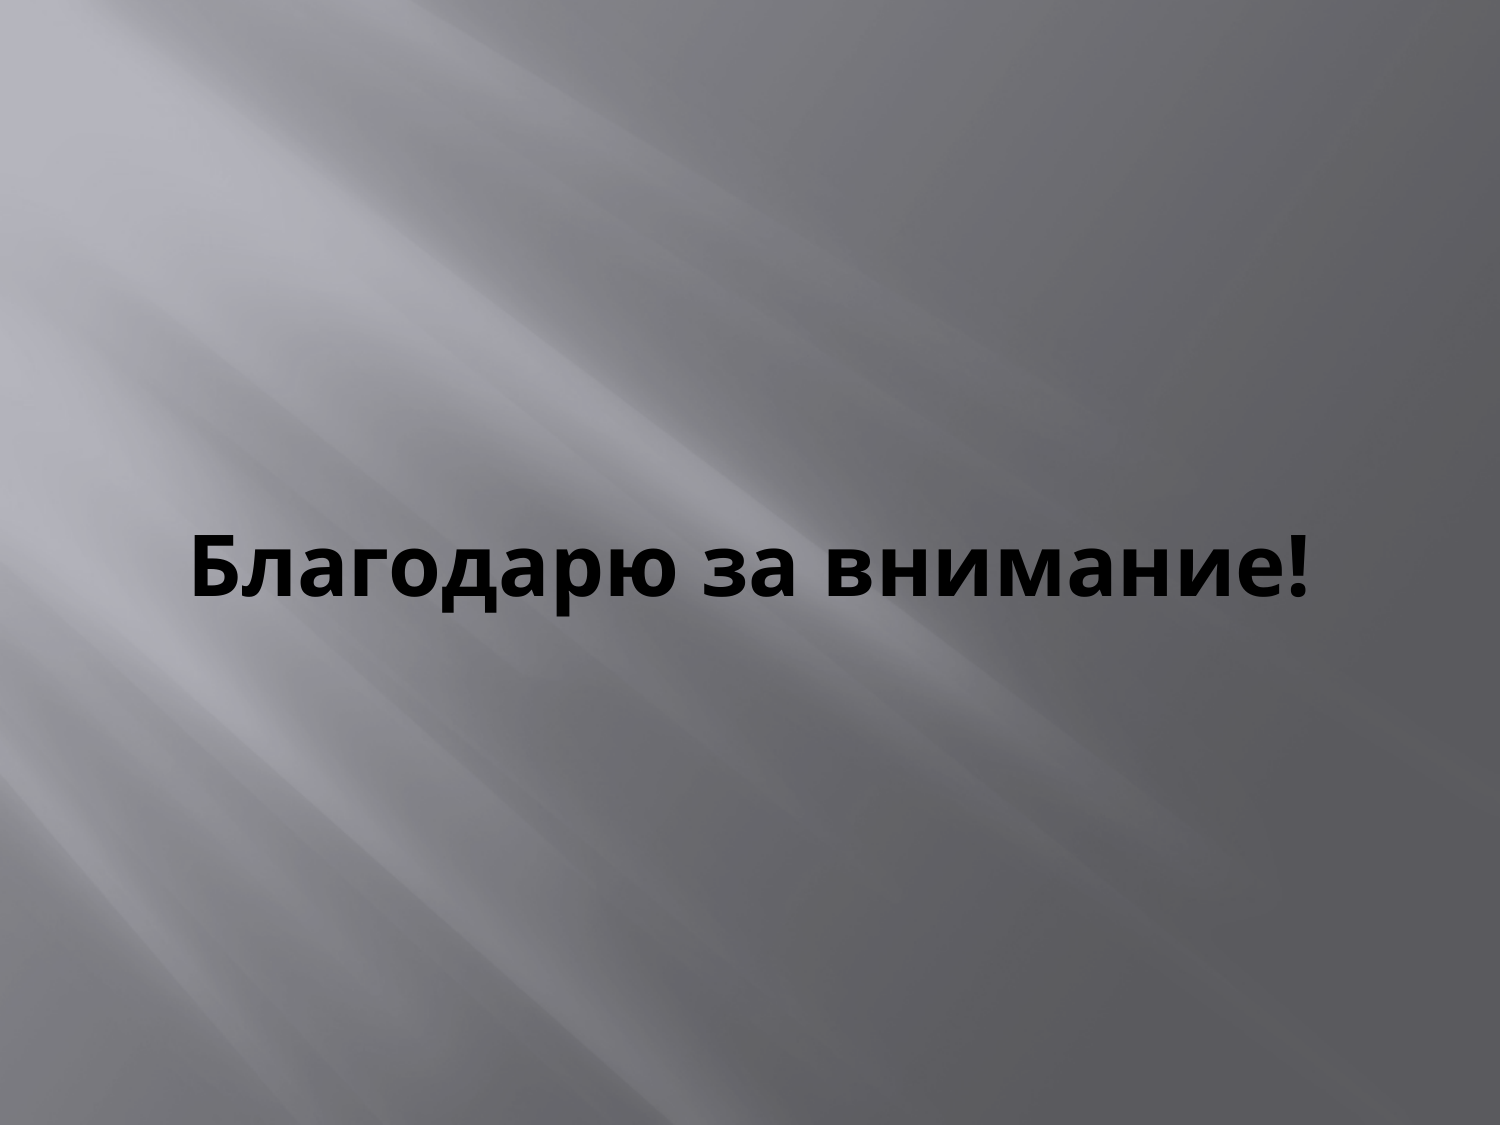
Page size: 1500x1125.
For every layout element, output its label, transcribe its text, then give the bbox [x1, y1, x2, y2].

title Благодарю за внимание! [0, 0, 1500, 1125]
